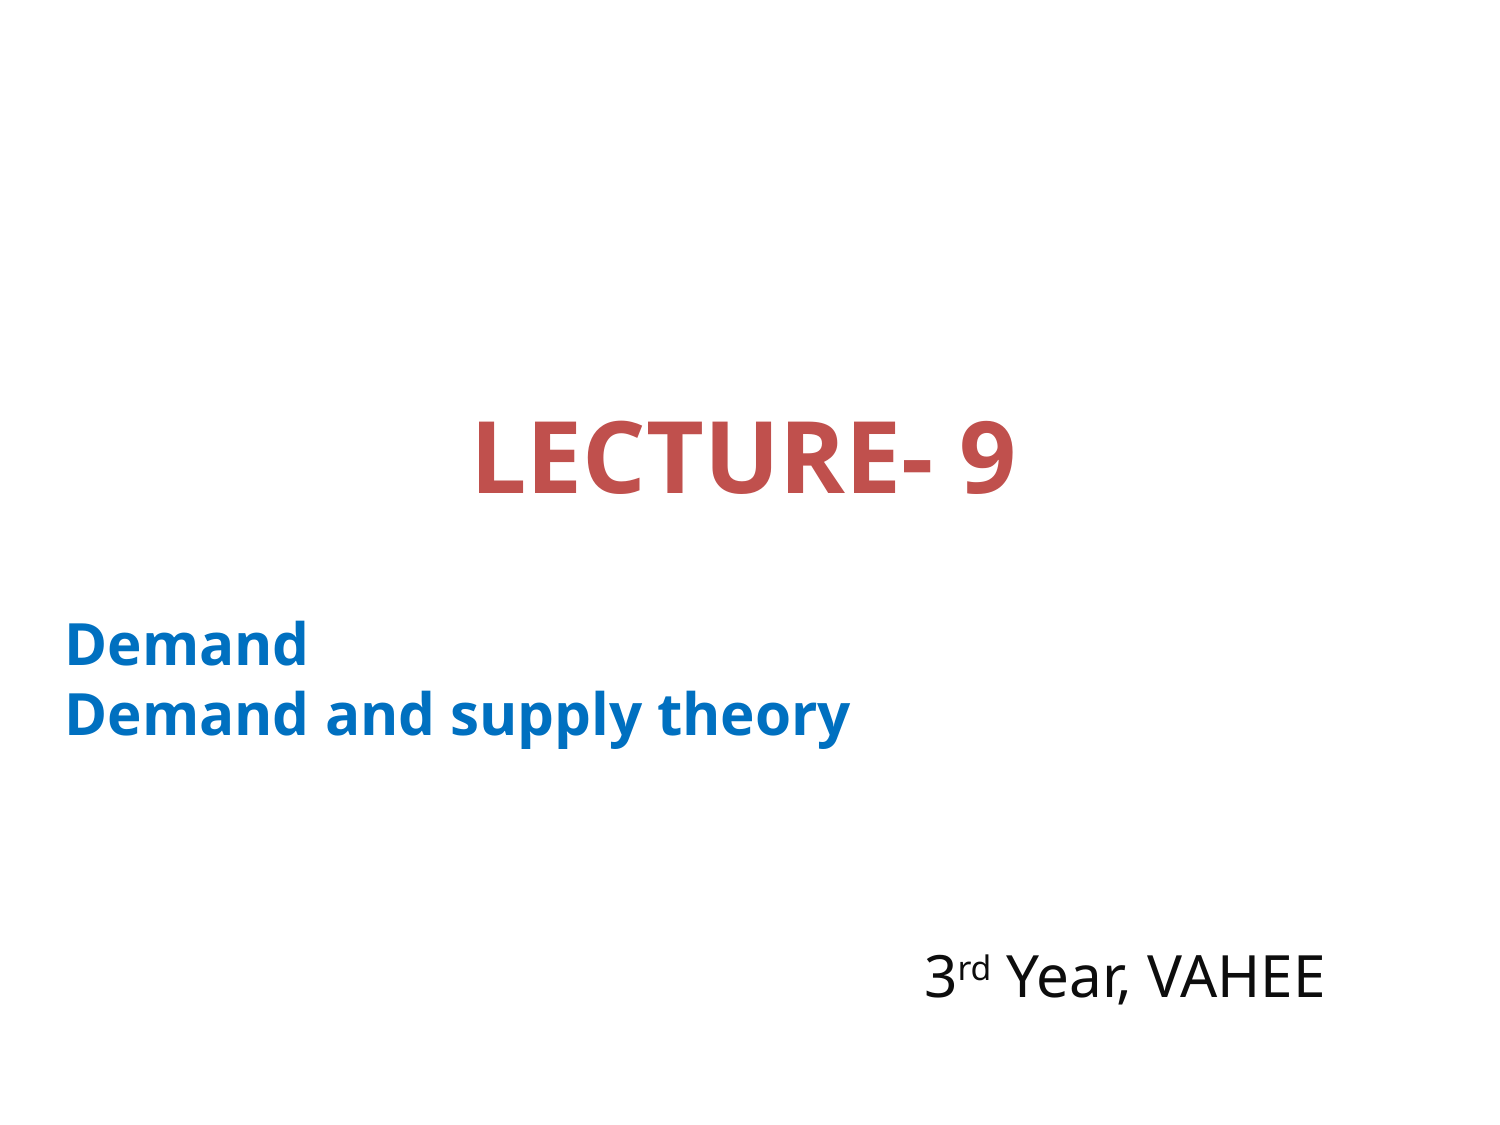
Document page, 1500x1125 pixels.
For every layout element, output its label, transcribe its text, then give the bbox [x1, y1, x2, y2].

subtitle 3rd Year, VAHEE [699, 849, 1500, 1038]
text_box Demand Demand and supply theory [50, 599, 1376, 755]
title LECTURE- 9 [50, 174, 1438, 613]
